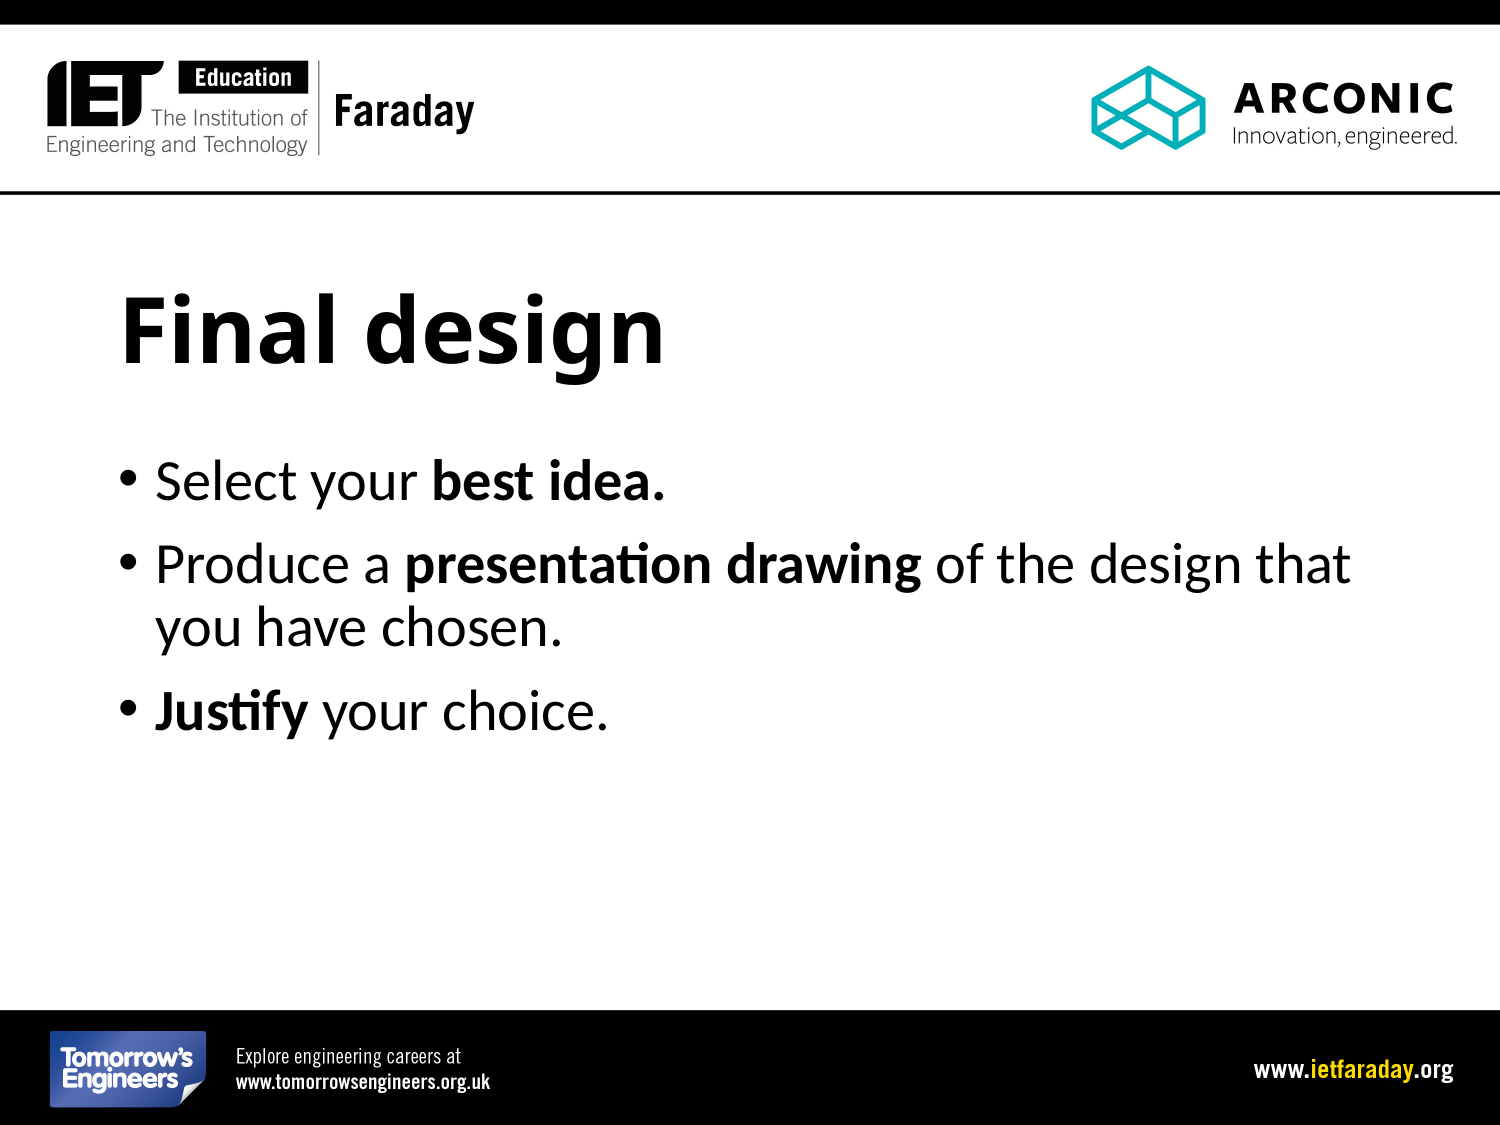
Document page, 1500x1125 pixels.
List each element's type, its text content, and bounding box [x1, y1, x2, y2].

list Select your best idea. Produce a presentation drawing of the design that you have chosen. Justify your choice. [103, 442, 1397, 967]
picture [0, 0, 1500, 1125]
title Final design [103, 224, 1397, 442]
